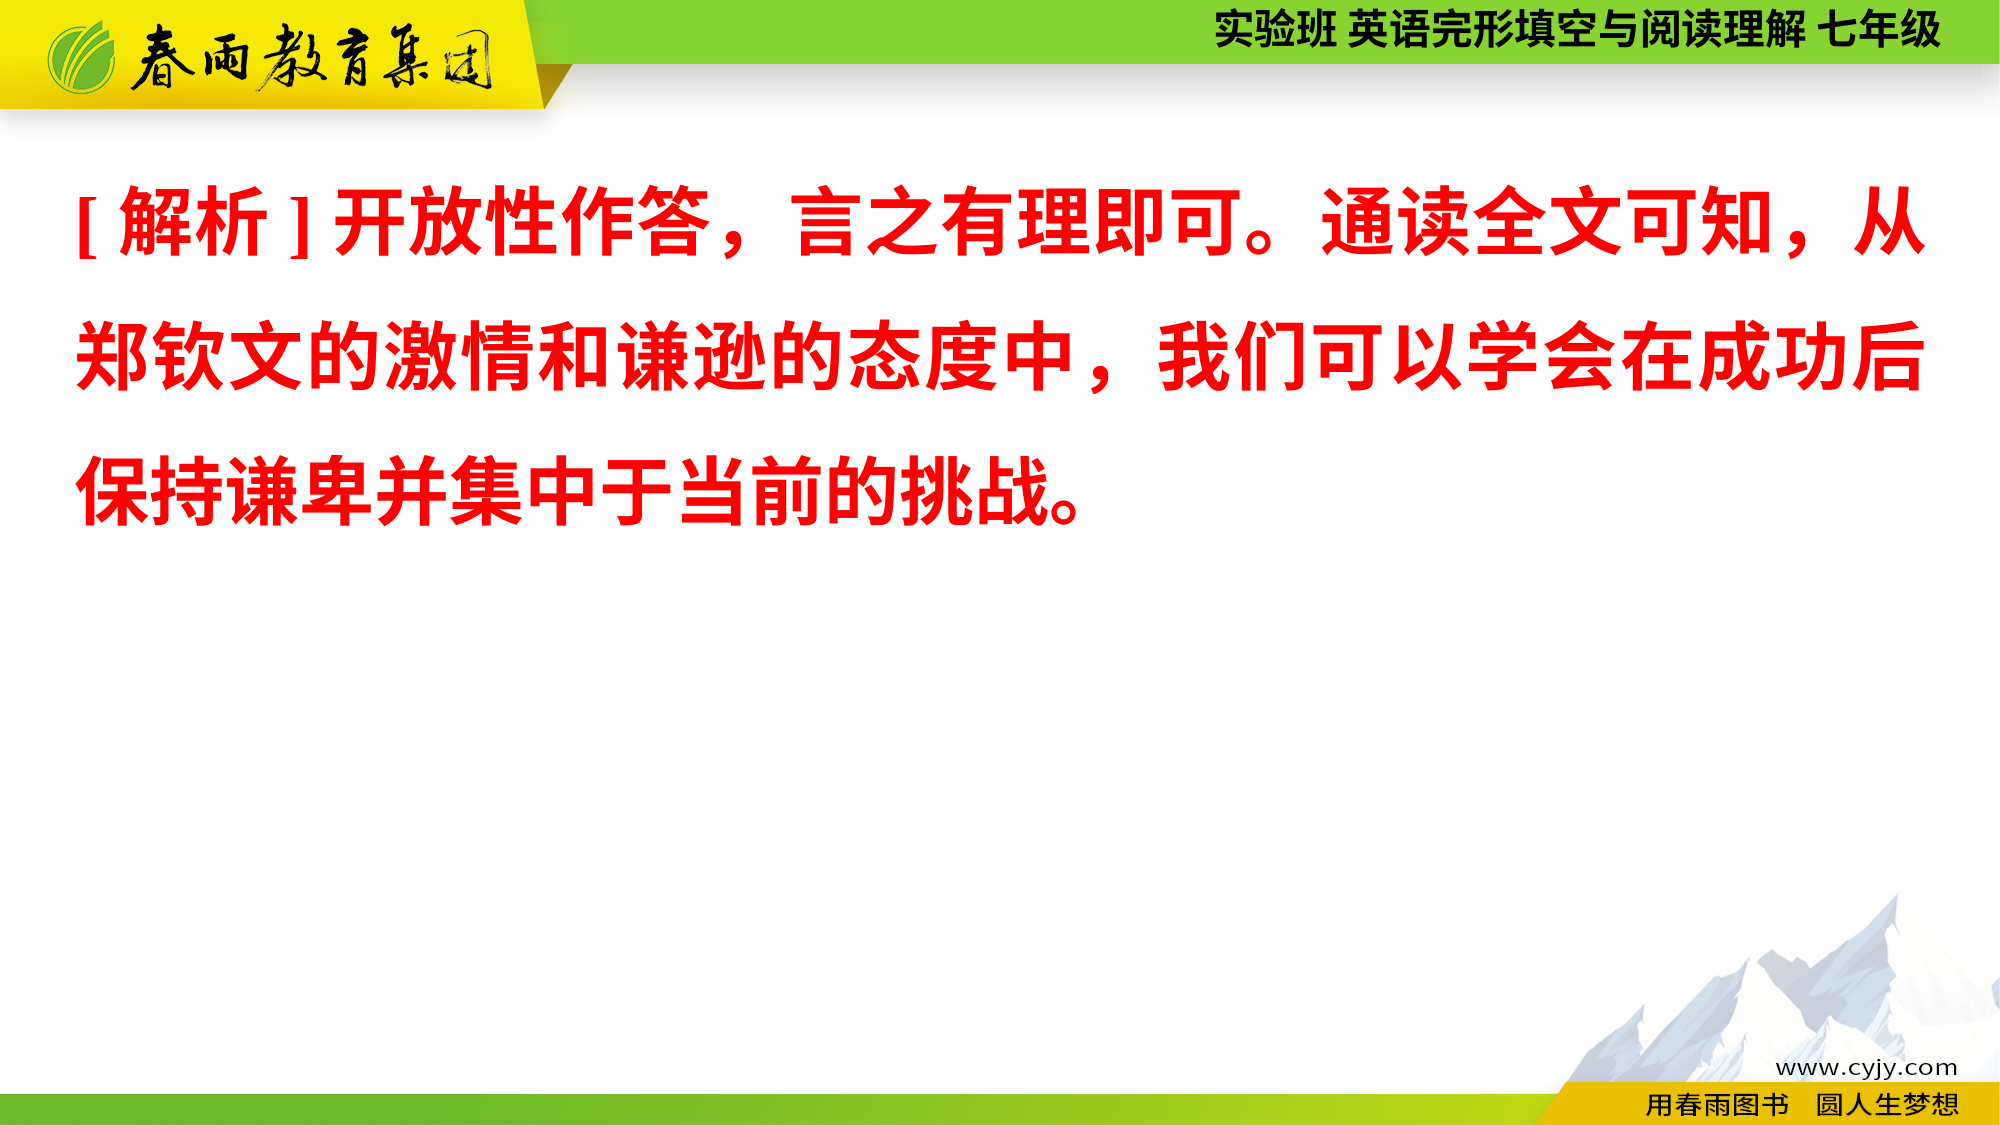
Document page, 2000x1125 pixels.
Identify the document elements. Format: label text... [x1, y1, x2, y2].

list [解析]开放性作答，言之有理即可。通读全文可知，从郑钦文的激情和谦逊的态度中，我们可以学会在成功后保持谦卑并集中于当前的挑战。 [59, 122, 1944, 530]
picture [0, 0, 2000, 1125]
